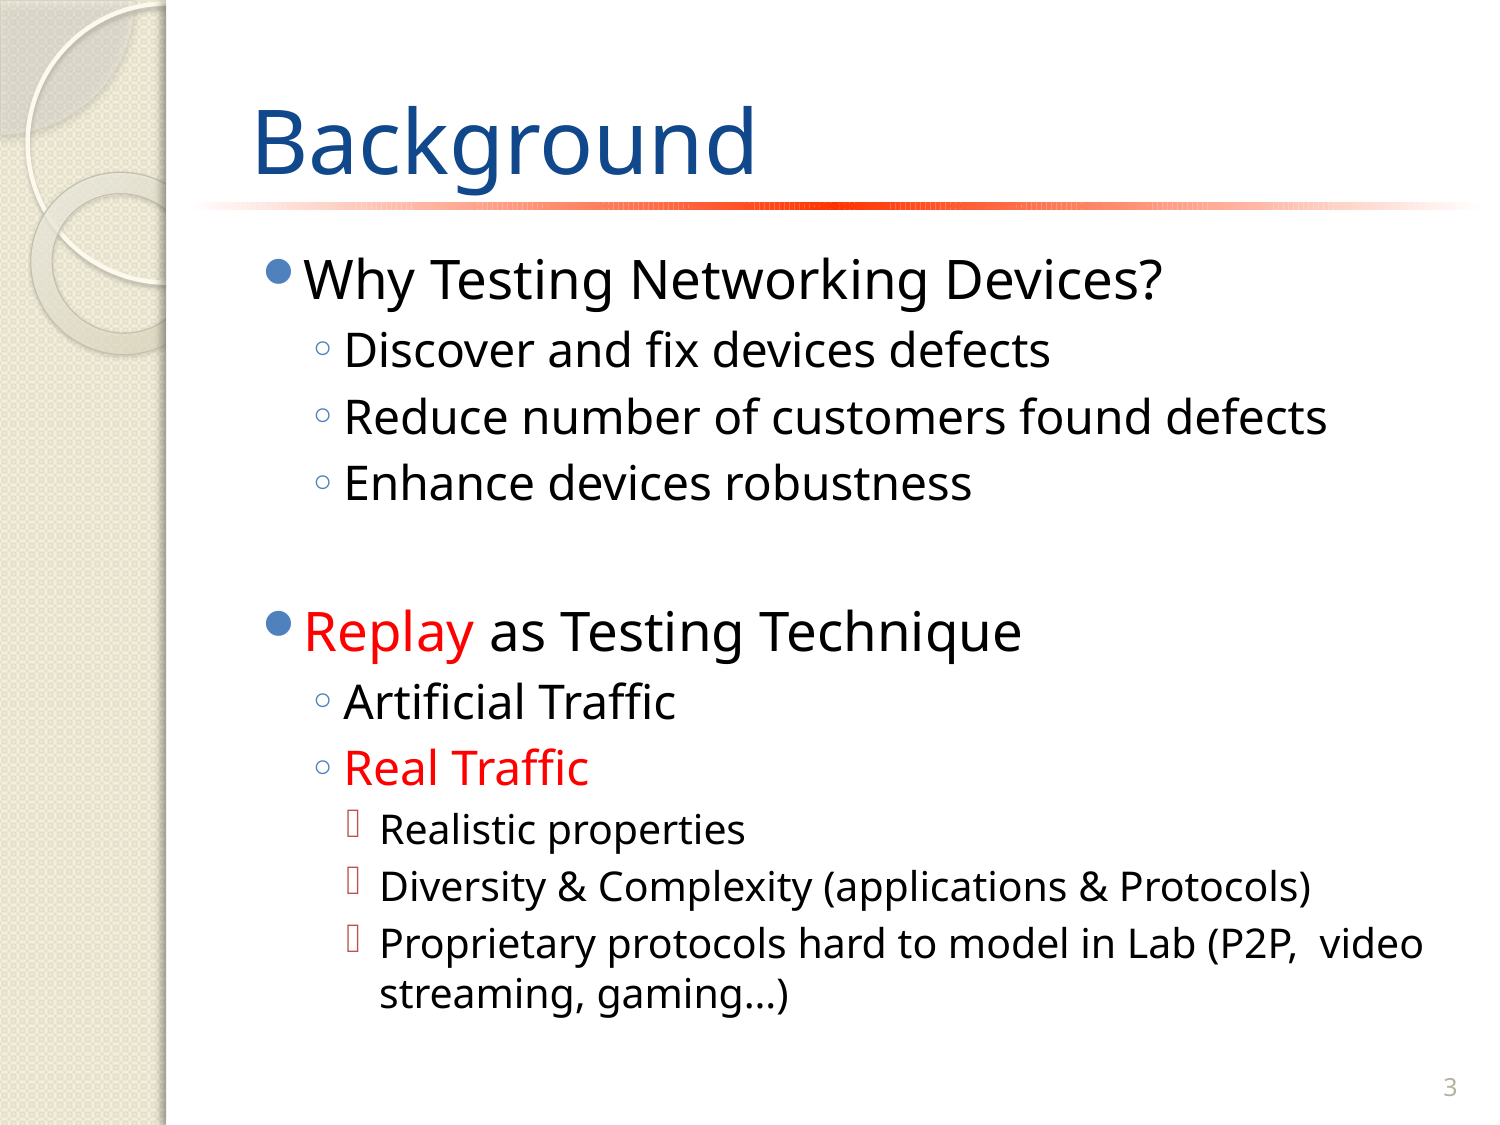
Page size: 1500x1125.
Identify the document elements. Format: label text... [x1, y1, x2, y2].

title Background [235, 45, 1466, 233]
slide_number 3 [1413, 1034, 1488, 1113]
list Why Testing Networking Devices? Discover and fix devices defects Reduce number of customers found defects Enhance devices robustness Replay as Testing Technique Artificial Traffic Real Traffic Realistic properties Diversity & Complexity (applications & Protocols) Proprietary protocols hard to model in Lab (P2P, video streaming, gaming…) [235, 237, 1466, 1025]
